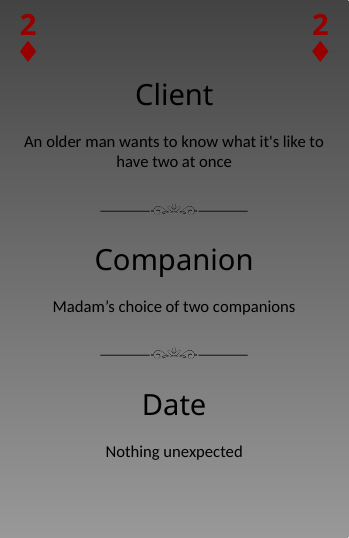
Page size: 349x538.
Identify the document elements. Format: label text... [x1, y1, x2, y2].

text_box Client An older man wants to know what it's like to have two at once Companion Madam’s choice of two companions Date Nothing unexpected [0, 0, 349, 538]
picture [100, 315, 248, 390]
picture [100, 171, 248, 246]
